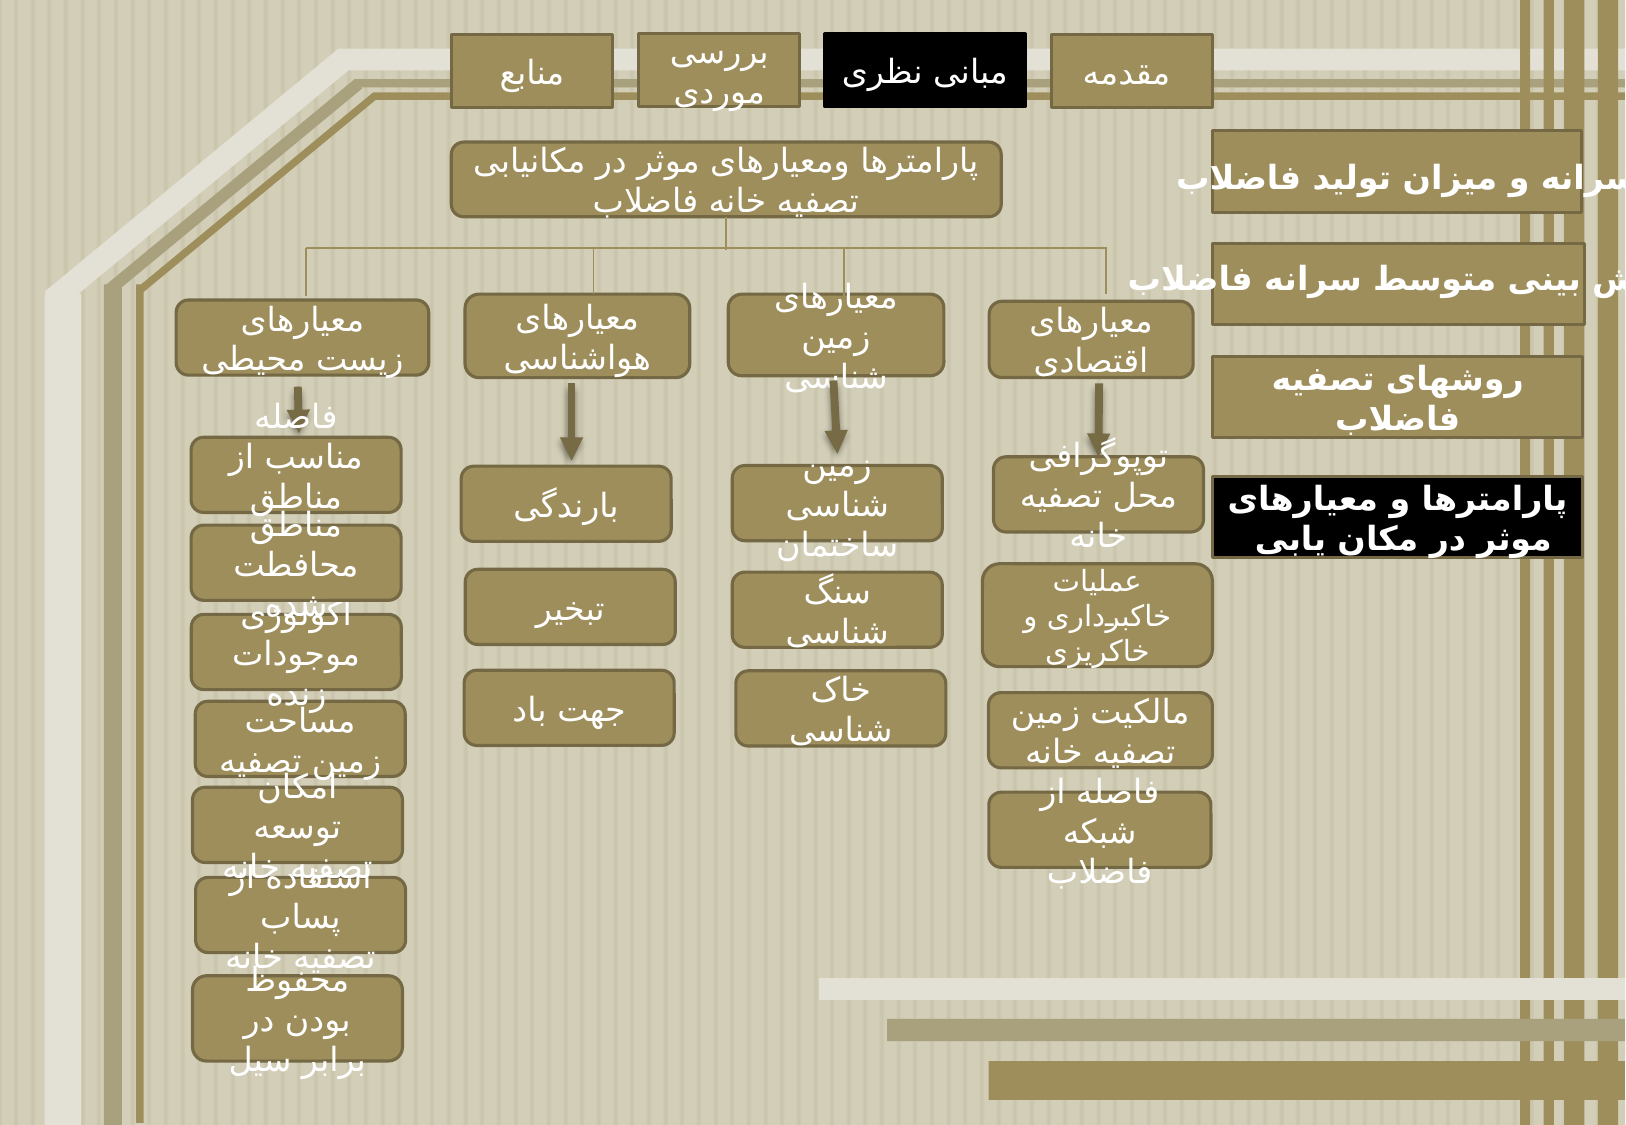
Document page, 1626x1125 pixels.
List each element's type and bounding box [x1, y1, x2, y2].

text_box [8, 0, 1625, 1125]
text_box [833, 380, 838, 454]
